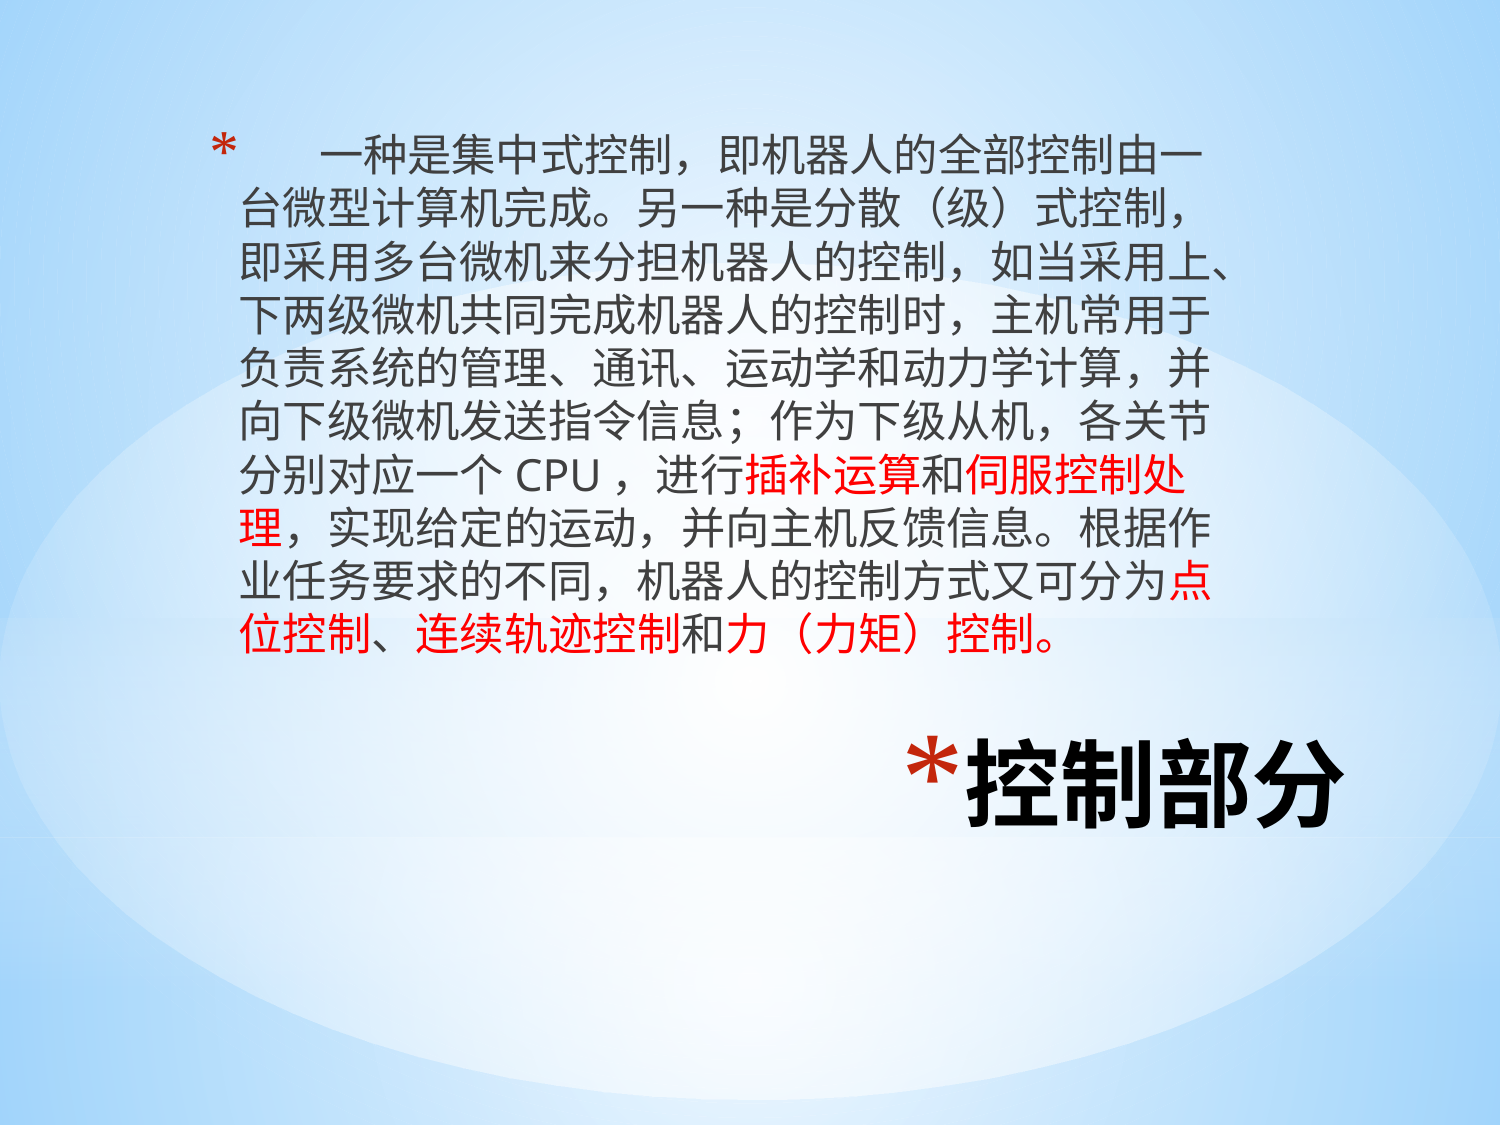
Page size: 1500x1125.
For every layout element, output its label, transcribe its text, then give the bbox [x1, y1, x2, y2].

list 一种是集中式控制，即机器人的全部控制由一台微型计算机完成。另一种是分散（级）式控制，即采用多台微机来分担机器人的控制，如当采用上、下两级微机共同完成机器人的控制时，主机常用于负责系统的管理、通讯、运动学和动力学计算，并向下级微机发送指令信息；作为下级从机，各关节分别对应一个CPU，进行插补运算和伺服控制处理，实现给定的运动，并向主机反馈信息。根据作业任务要求的不同，机器人的控制方式又可分为点位控制、连续轨迹控制和力（力矩）控制。 [187, 120, 1238, 690]
title 控制部分 [294, 717, 1363, 905]
